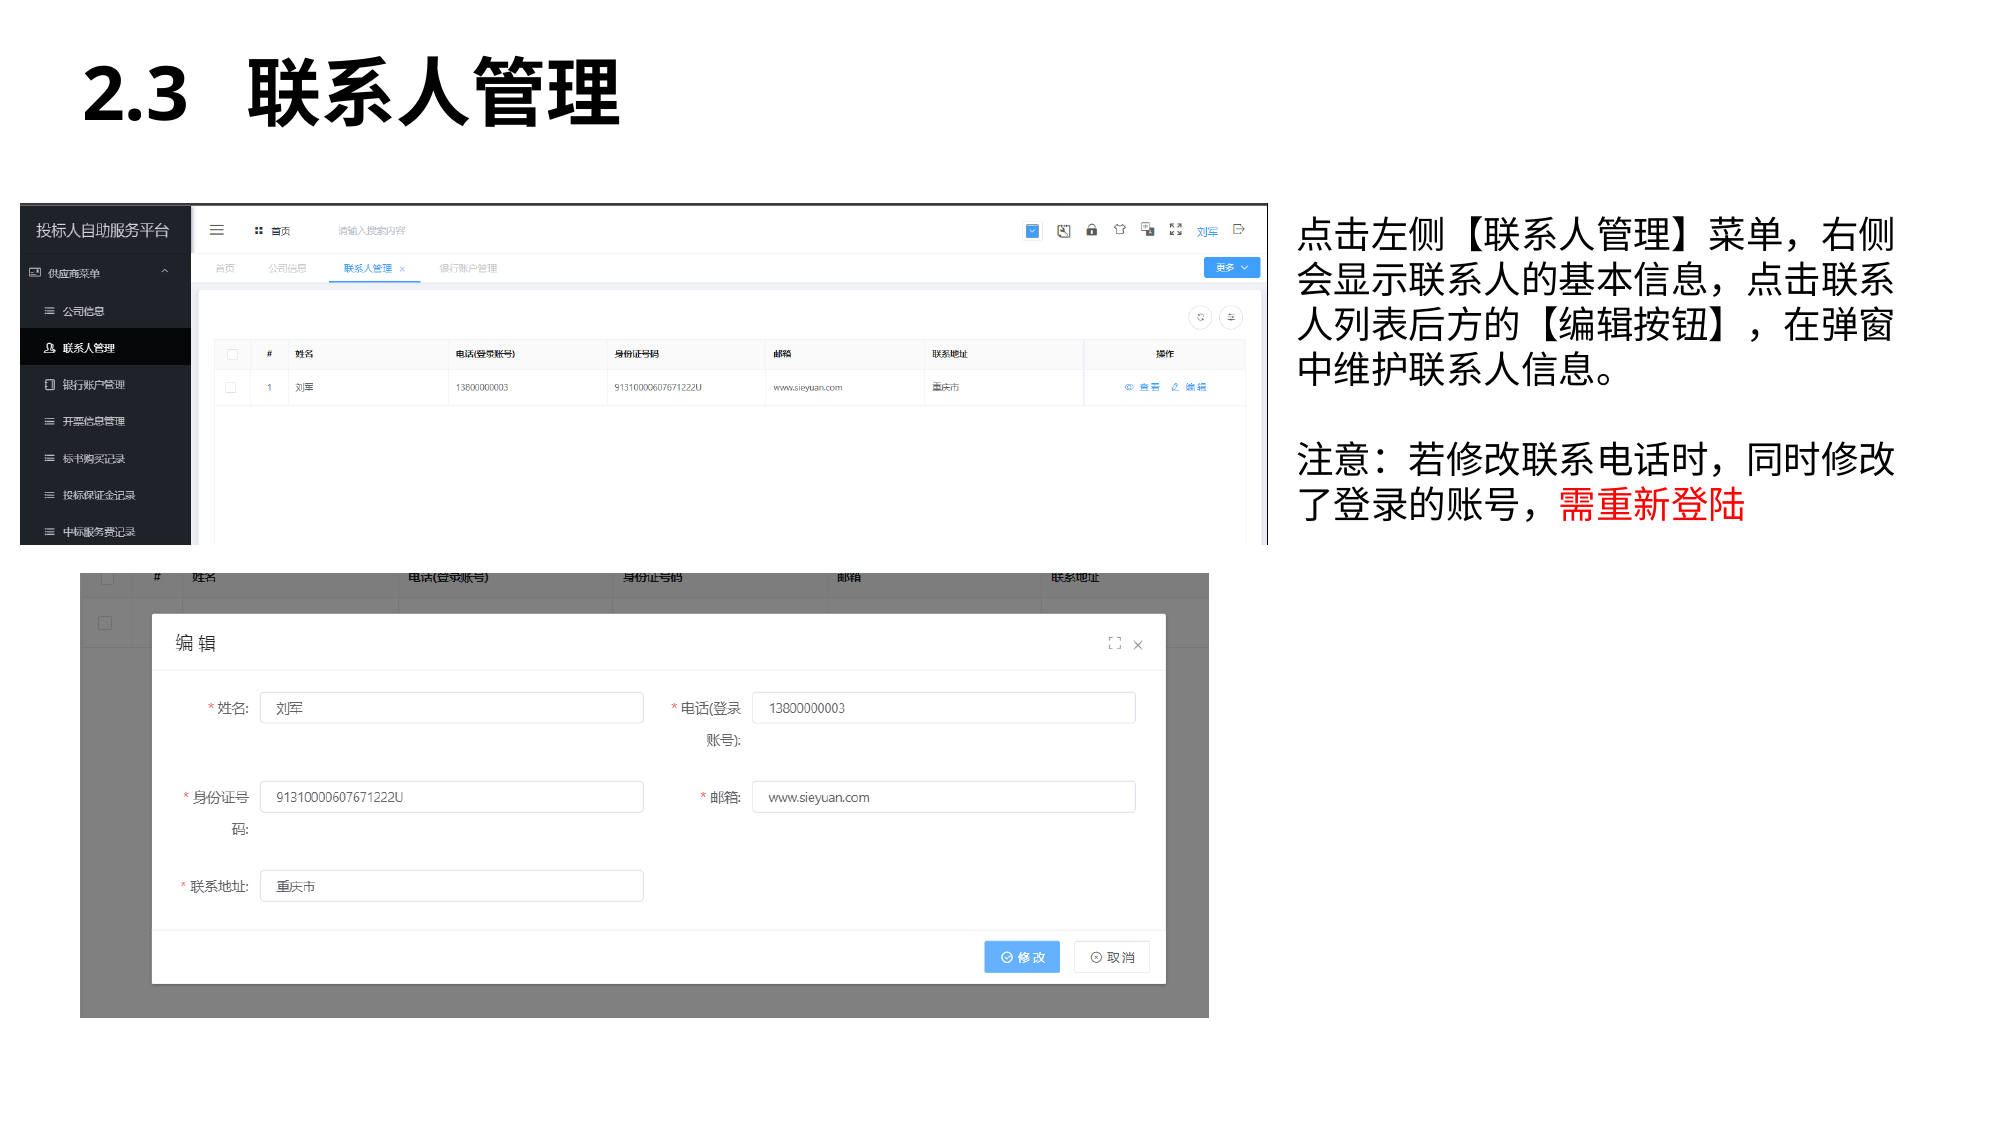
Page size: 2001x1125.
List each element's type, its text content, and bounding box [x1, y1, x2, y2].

text_box 2.3 联系人管理 [0, 38, 637, 143]
picture [80, 573, 1209, 1018]
text_box 点击左侧【联系人管理】菜单，右侧会显示联系人的基本信息，点击联系人列表后方的【编辑按钮】，在弹窗中维护联系人信息。 注意：若修改联系电话时，同时修改了登录的账号，需重新登陆 [1281, 203, 1922, 852]
picture [20, 203, 1268, 545]
